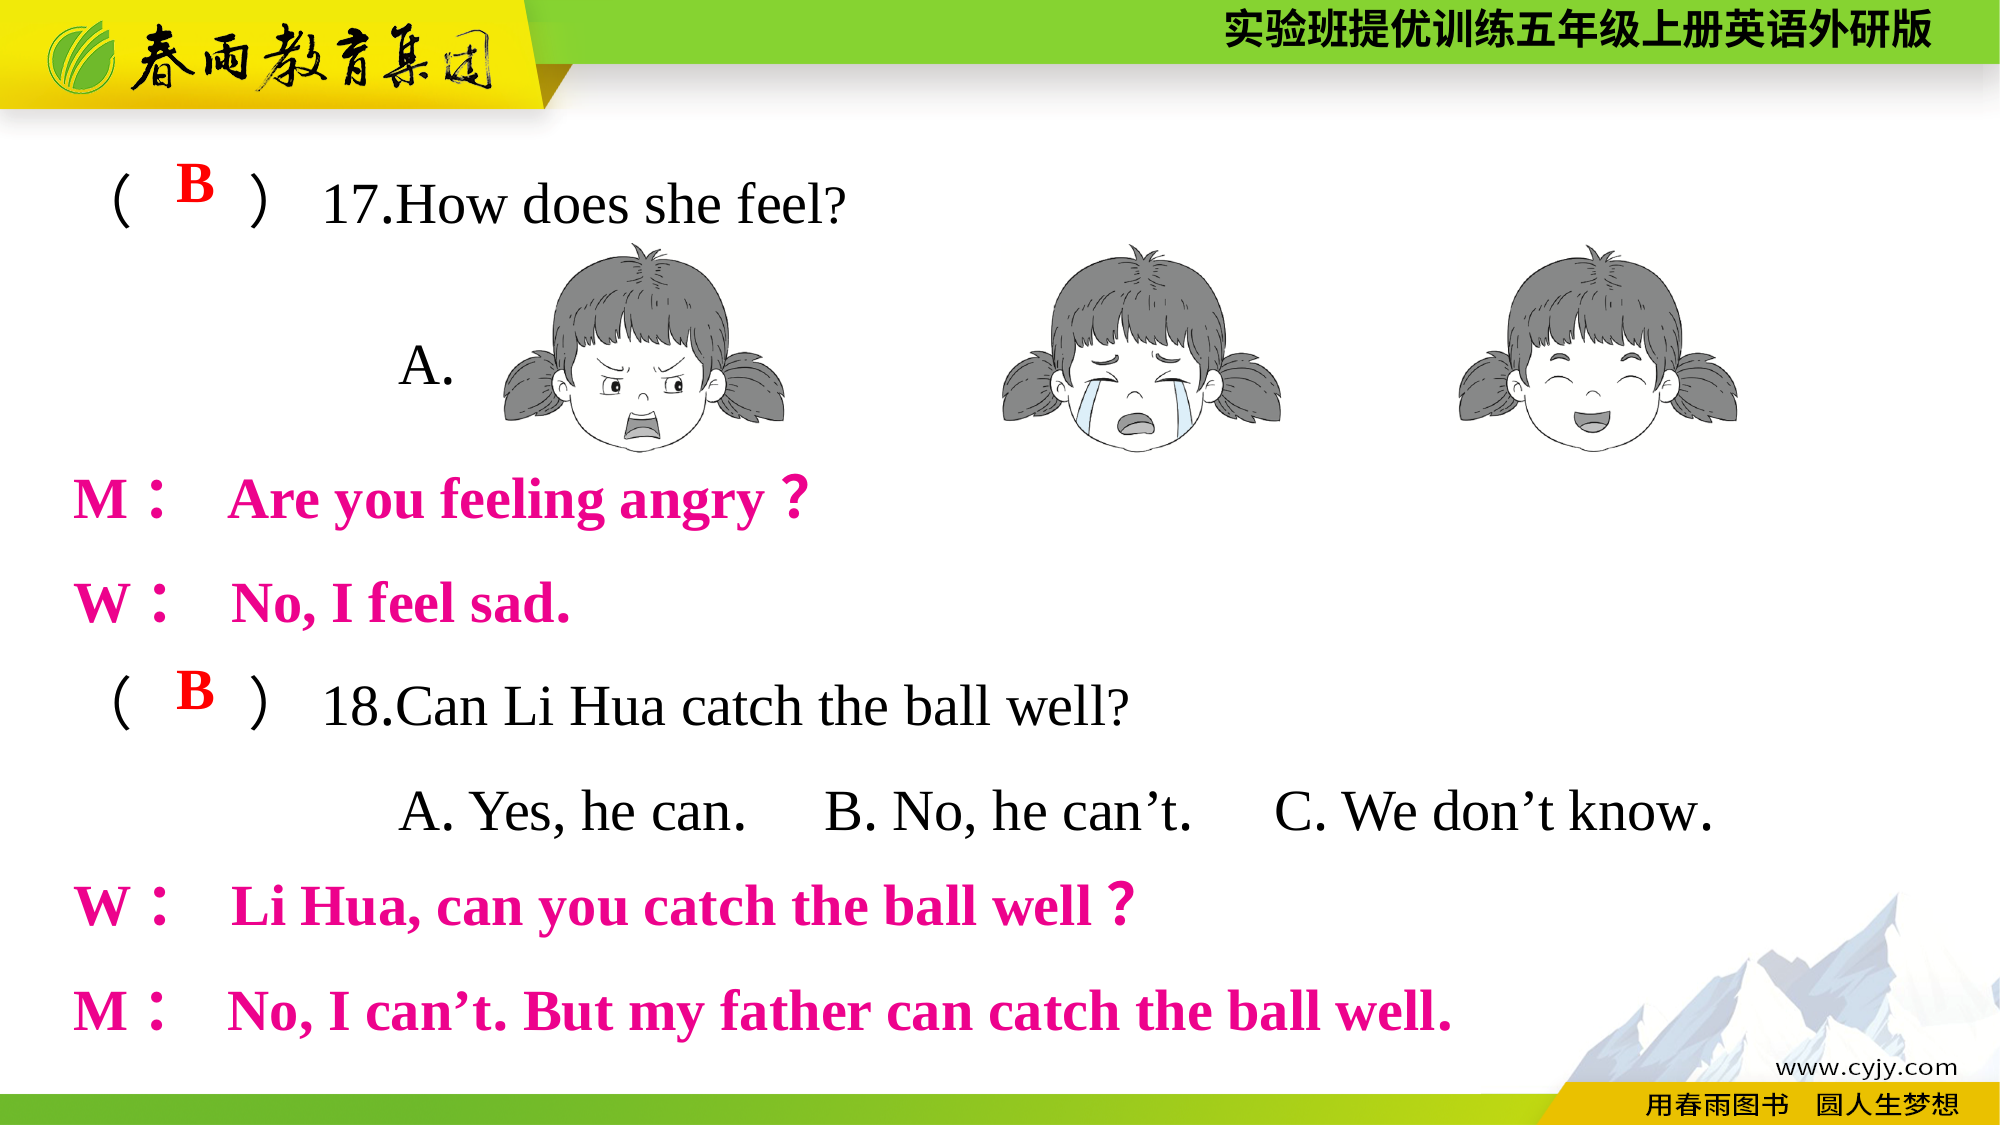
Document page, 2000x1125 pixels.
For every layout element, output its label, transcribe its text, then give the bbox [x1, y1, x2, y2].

text_box M： Are you feeling angry？ W： No, I feel sad. [58, 417, 1059, 642]
text_box B [161, 643, 231, 729]
list （ ）17.How does she feel? A. B. C. （ ）18.Can Li Hua catch the ball well? A. Yes, he can. B. No, he can’t. C. We don’t know. [59, 122, 1944, 857]
picture [0, 0, 2000, 1125]
text_box W： Li Hua, can you catch the ball well？ M： No, I can’t. But my father can catch the ball well. [58, 825, 1567, 1050]
text_box B [161, 137, 231, 222]
